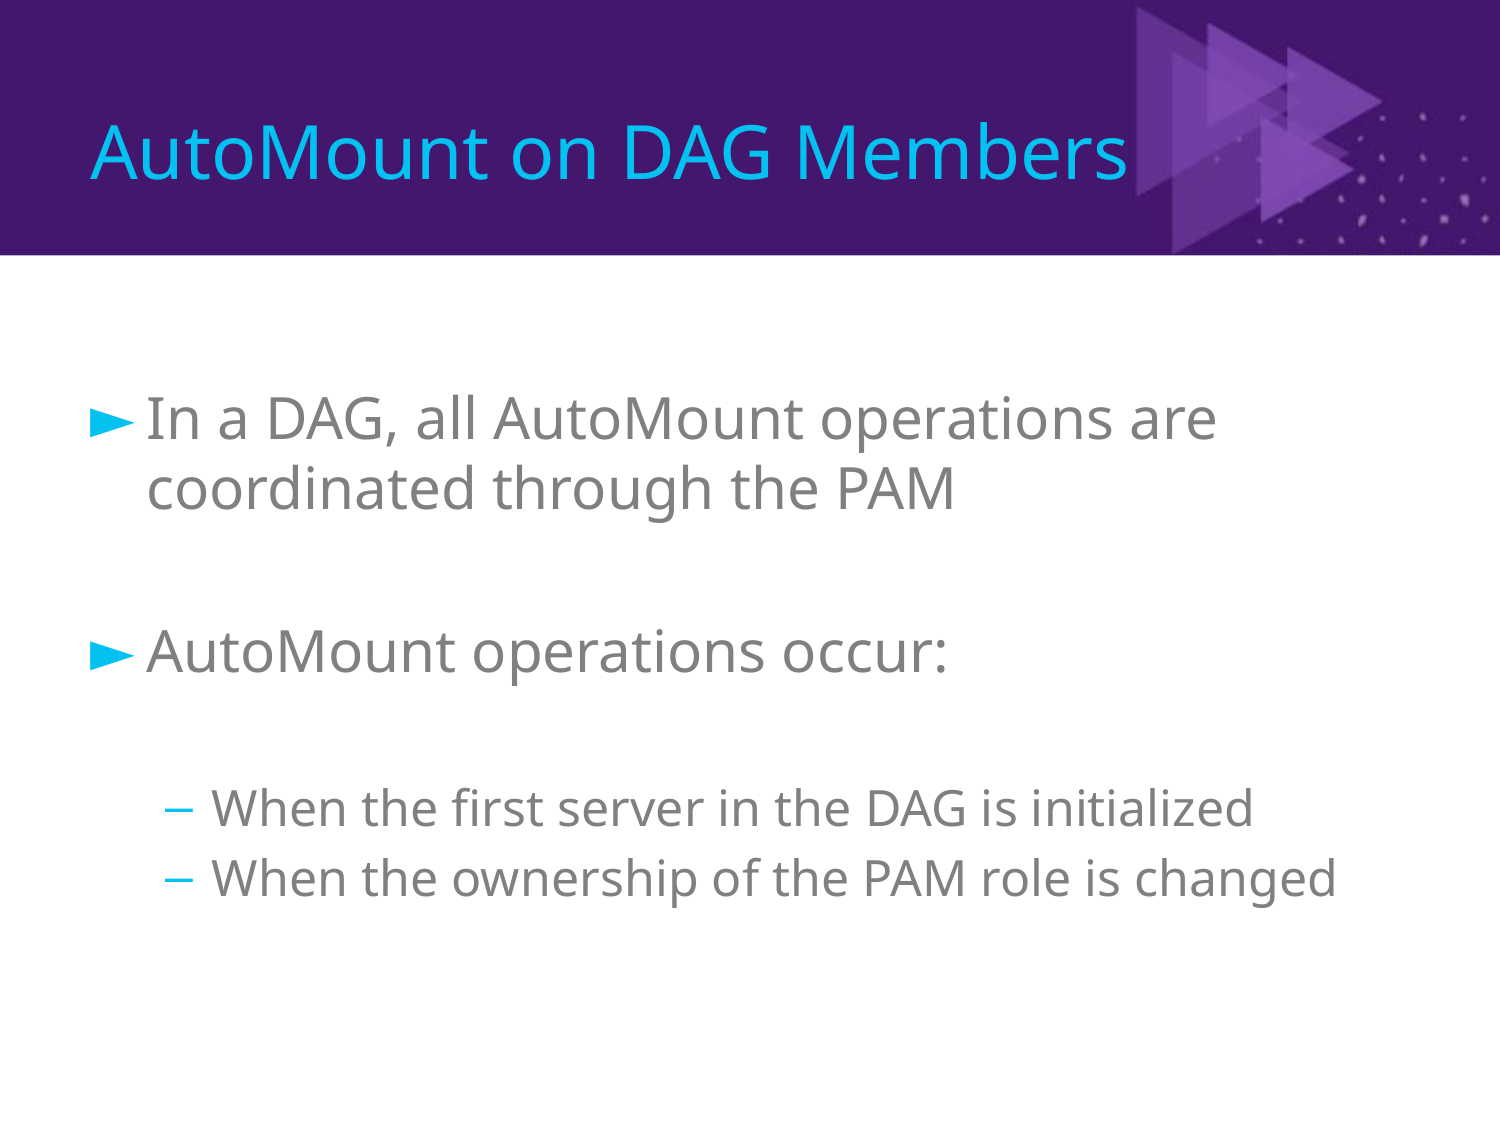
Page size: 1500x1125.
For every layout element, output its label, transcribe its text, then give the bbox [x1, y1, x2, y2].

title AutoMount on DAG Members [75, 56, 1425, 244]
picture [0, 0, 1500, 255]
list In a DAG, all AutoMount operations are coordinated through the PAM AutoMount operations occur: When the first server in the DAG is initialized When the ownership of the PAM role is changed [75, 373, 1425, 1005]
